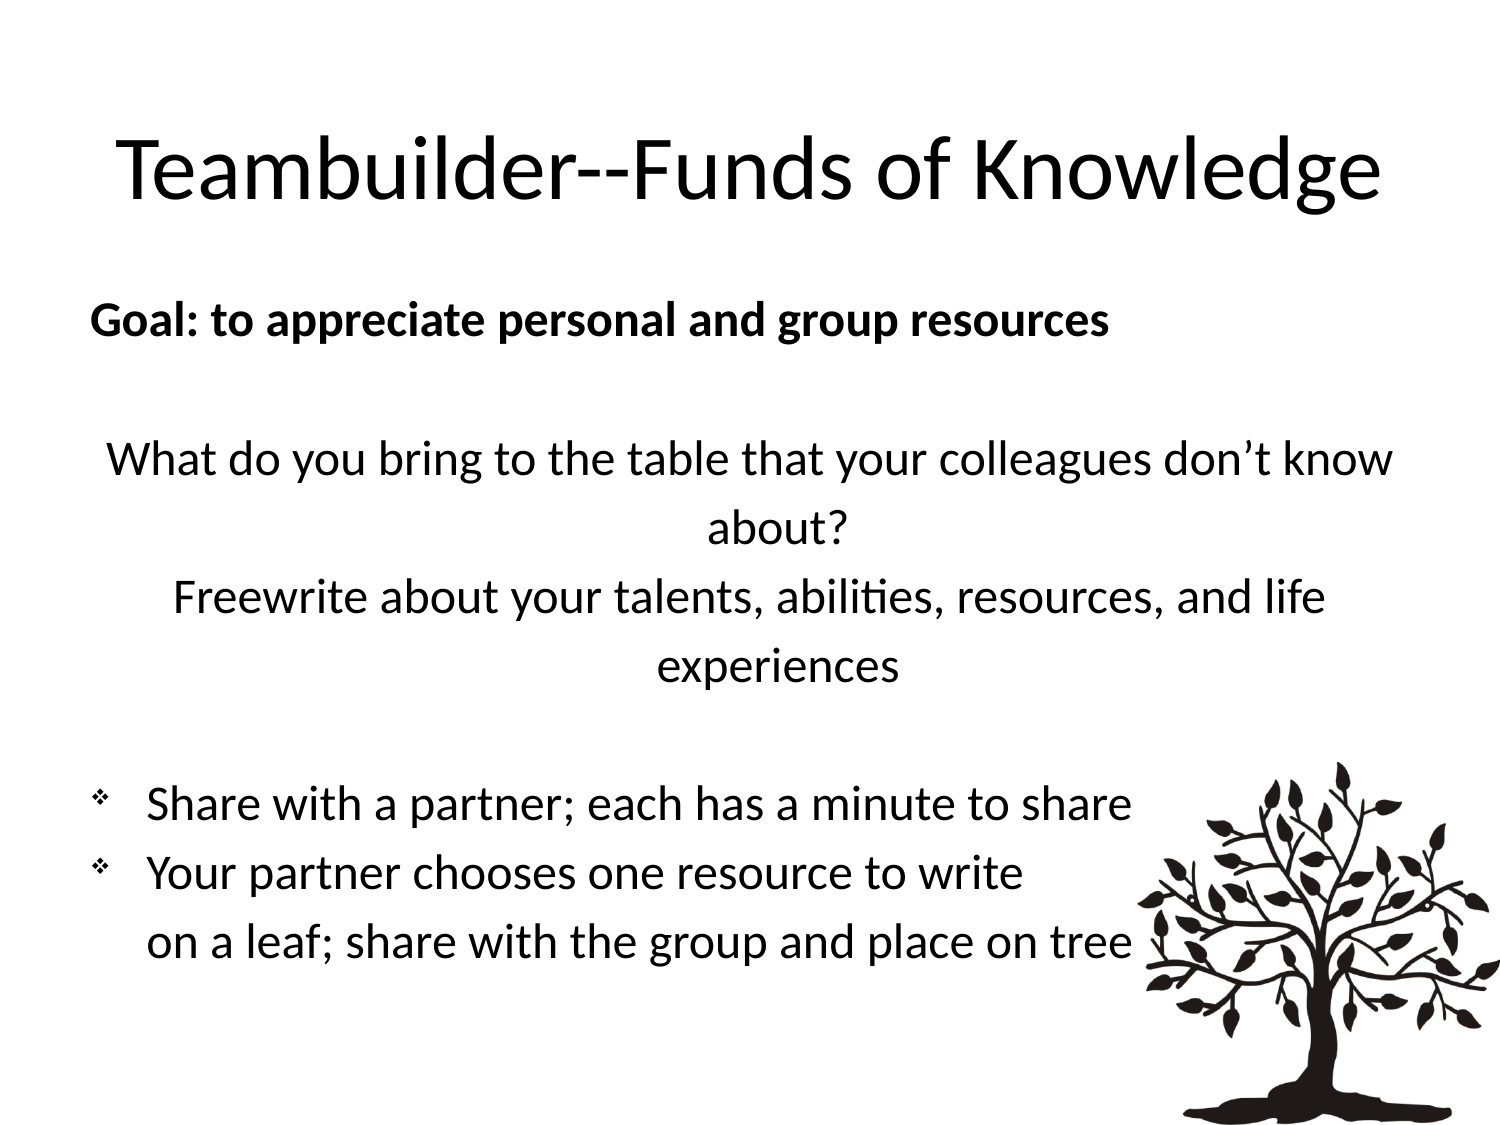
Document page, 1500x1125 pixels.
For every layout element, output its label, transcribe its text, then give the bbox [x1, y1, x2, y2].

title Teambuilder--Funds of Knowledge [74, 44, 1426, 233]
list Goal: to appreciate personal and group resources What do you bring to the table that your colleagues don’t know about? Freewrite about your talents, abilities, resources, and life experiences Share with a partner; each has a minute to share Your partner chooses one resource to write on a leaf; share with the group and place on tree [74, 262, 1426, 1078]
picture [1137, 762, 1500, 1125]
